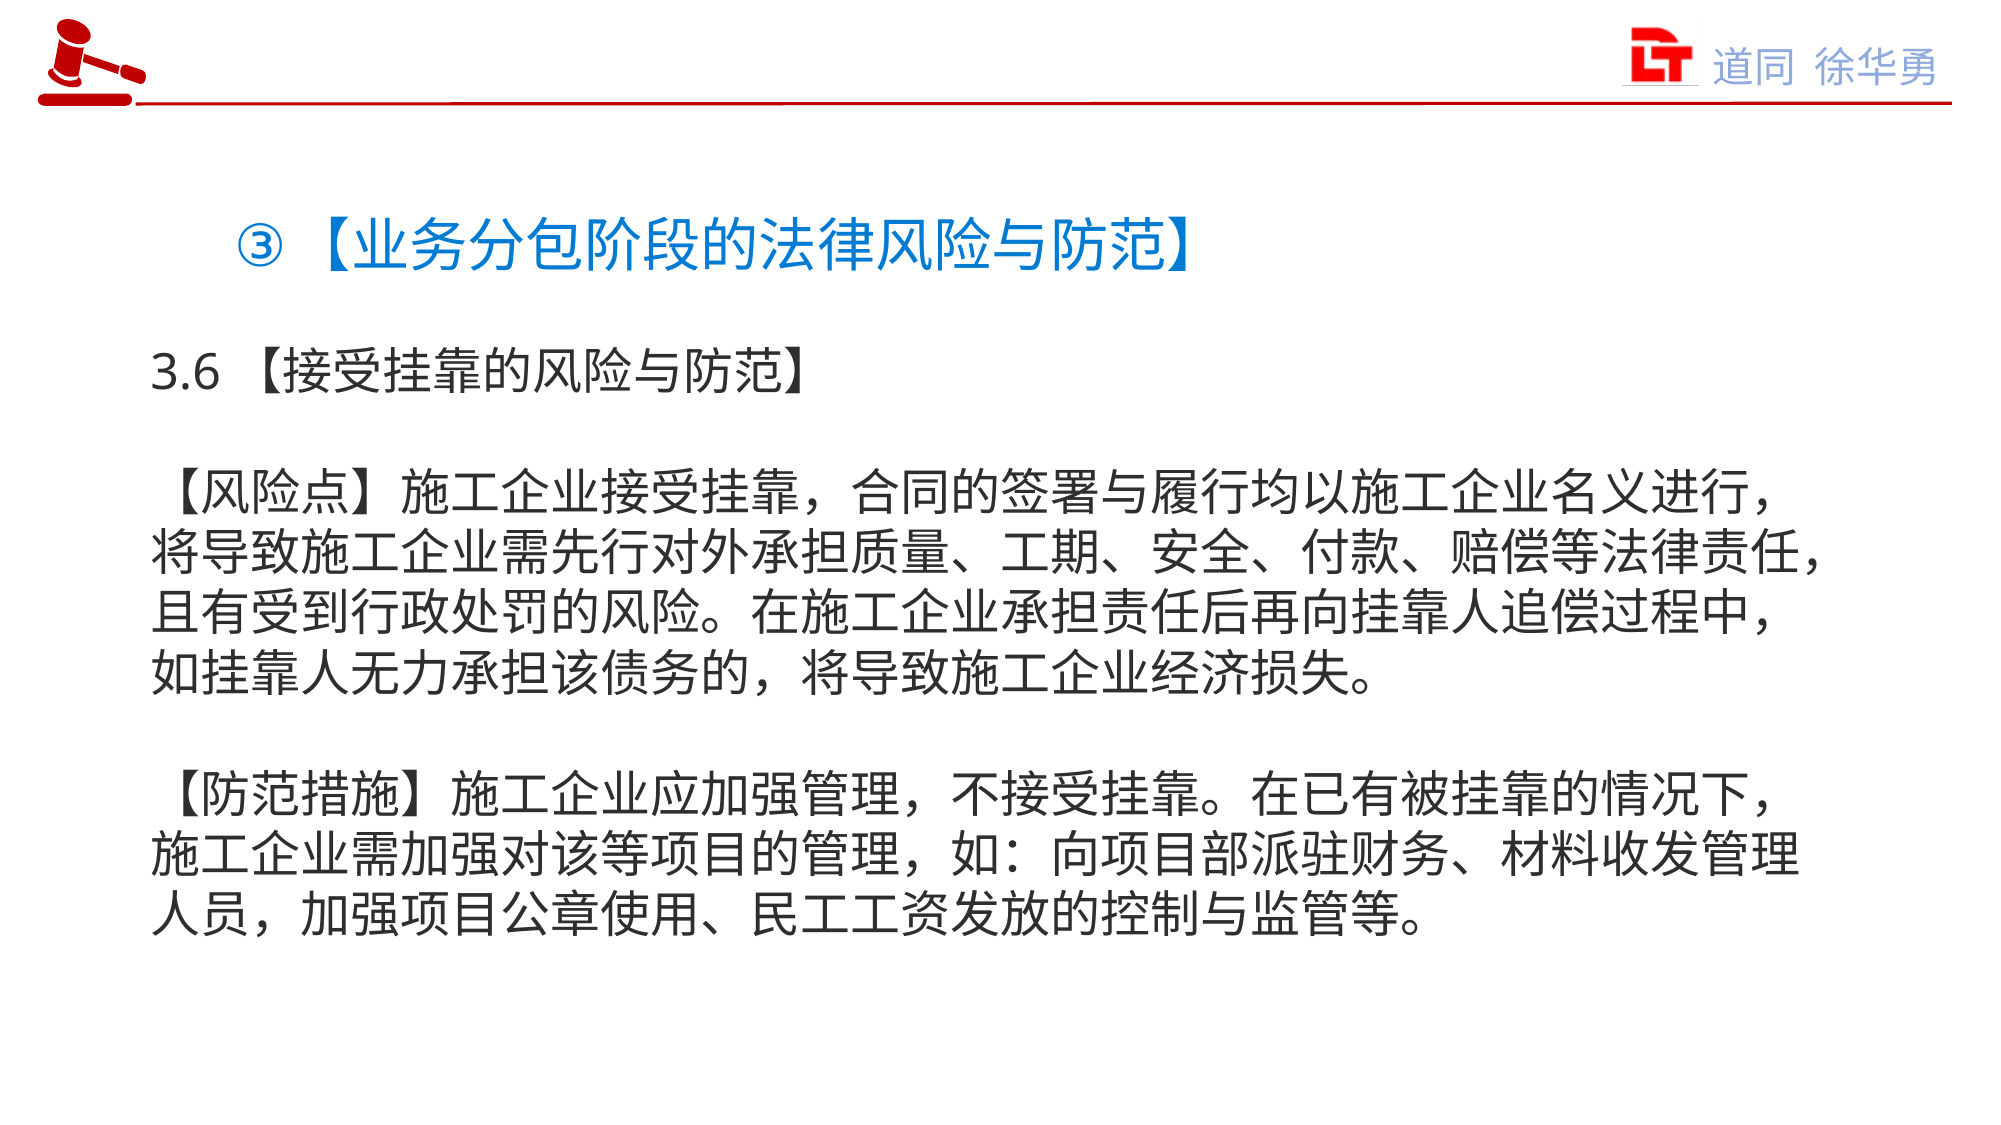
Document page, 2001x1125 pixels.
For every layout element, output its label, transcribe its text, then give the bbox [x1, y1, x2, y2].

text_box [37, 17, 1954, 106]
picture [1622, 19, 1699, 97]
text_box 【业务分包阶段的法律风险与防范】 3.6【接受挂靠的风险与防范】 【风险点】施工企业接受挂靠，合同的签署与履行均以施工企业名义进行，将导致施工企业需先行对外承担质量、工期、安全、付款、赔偿等法律责任，且有受到行政处罚的风险。在施工企业承担责任后再向挂靠人追偿过程中，如挂靠人无力承担该债务的，将导致施工企业经济损失。 【防范措施】施工企业应加强管理，不接受挂靠。在已有被挂靠的情况下，施工企业需加强对该等项目的管理，如：向项目部派驻财务、材料收发管理人员，加强项目公章使用、民工工资发放的控制与监管等。 [135, 210, 1830, 951]
